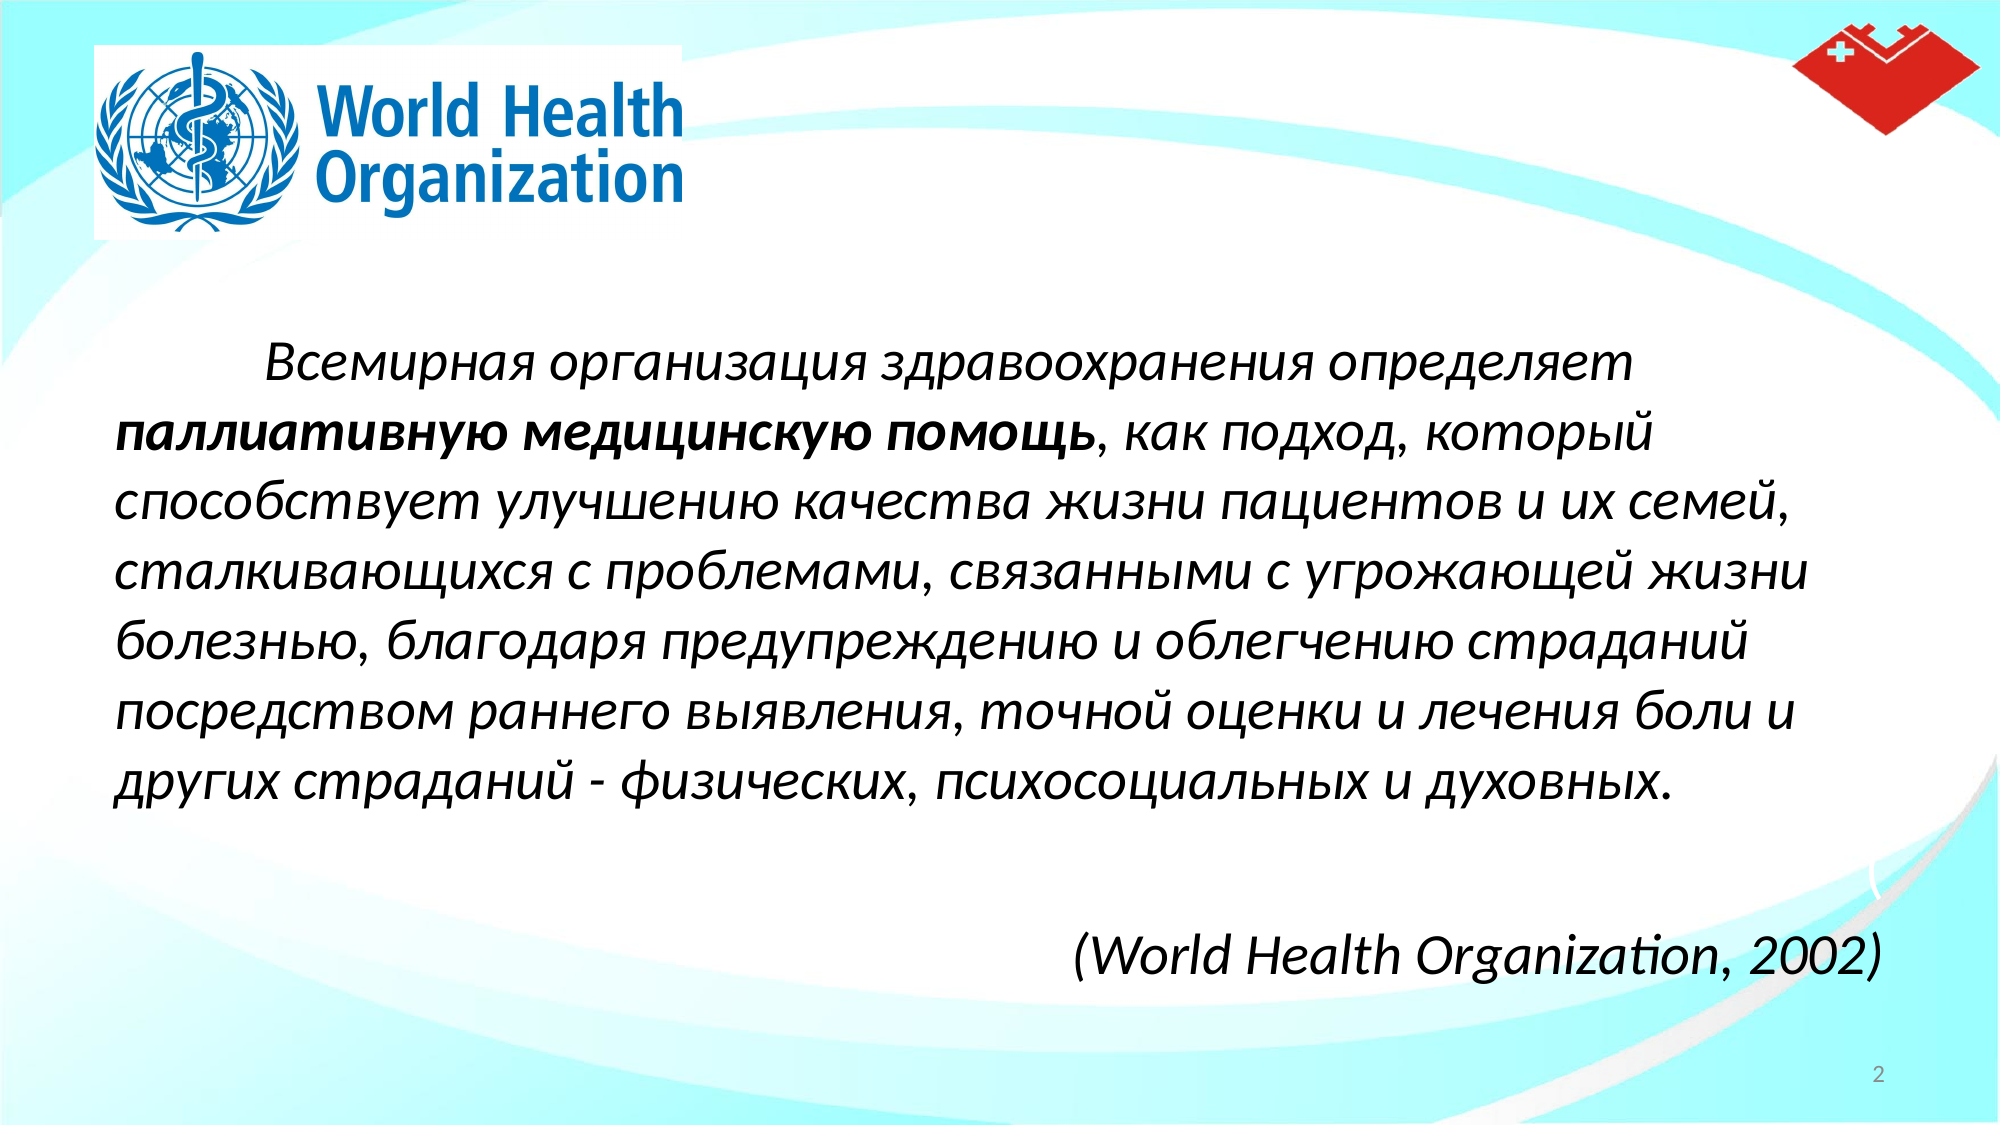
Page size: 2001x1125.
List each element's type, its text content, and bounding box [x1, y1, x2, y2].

slide_number 2 [1433, 1042, 1900, 1103]
list Всемирная организация здравоохранения определяет паллиативную медицинскую помощь, как подход, который способствует улучшению качества жизни пациентов и их семей, сталкивающихся с проблемами, связанными с угрожающей жизни болезнью, благодаря предупреждению и облегчению страданий посредством раннего выявления, точной оценки и лечения боли и других страданий - физических, психосоциальных и духовных. ( (World Health Organization, 2002) [99, 314, 1900, 1005]
picture [0, 0, 2000, 1125]
